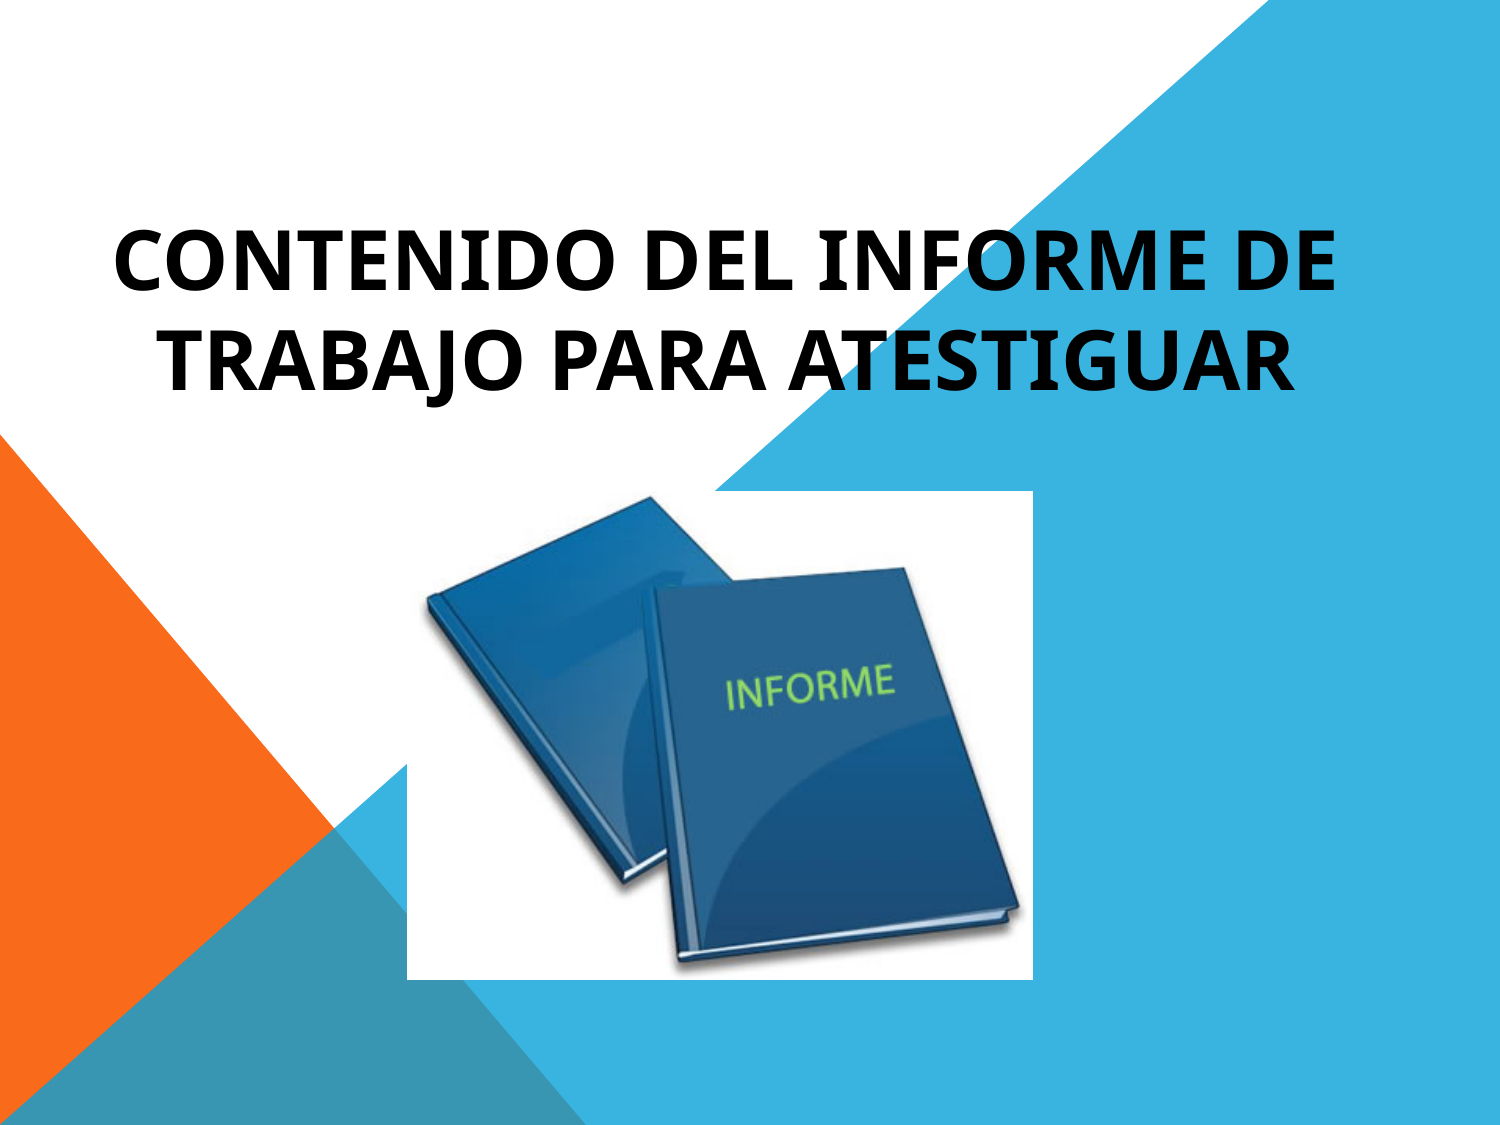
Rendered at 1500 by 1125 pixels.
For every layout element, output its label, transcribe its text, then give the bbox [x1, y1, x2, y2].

title CONTENIDO DEL INFORME DE TRABAJO PARA ATESTIGUAR [88, 90, 1364, 509]
picture [407, 491, 1033, 980]
